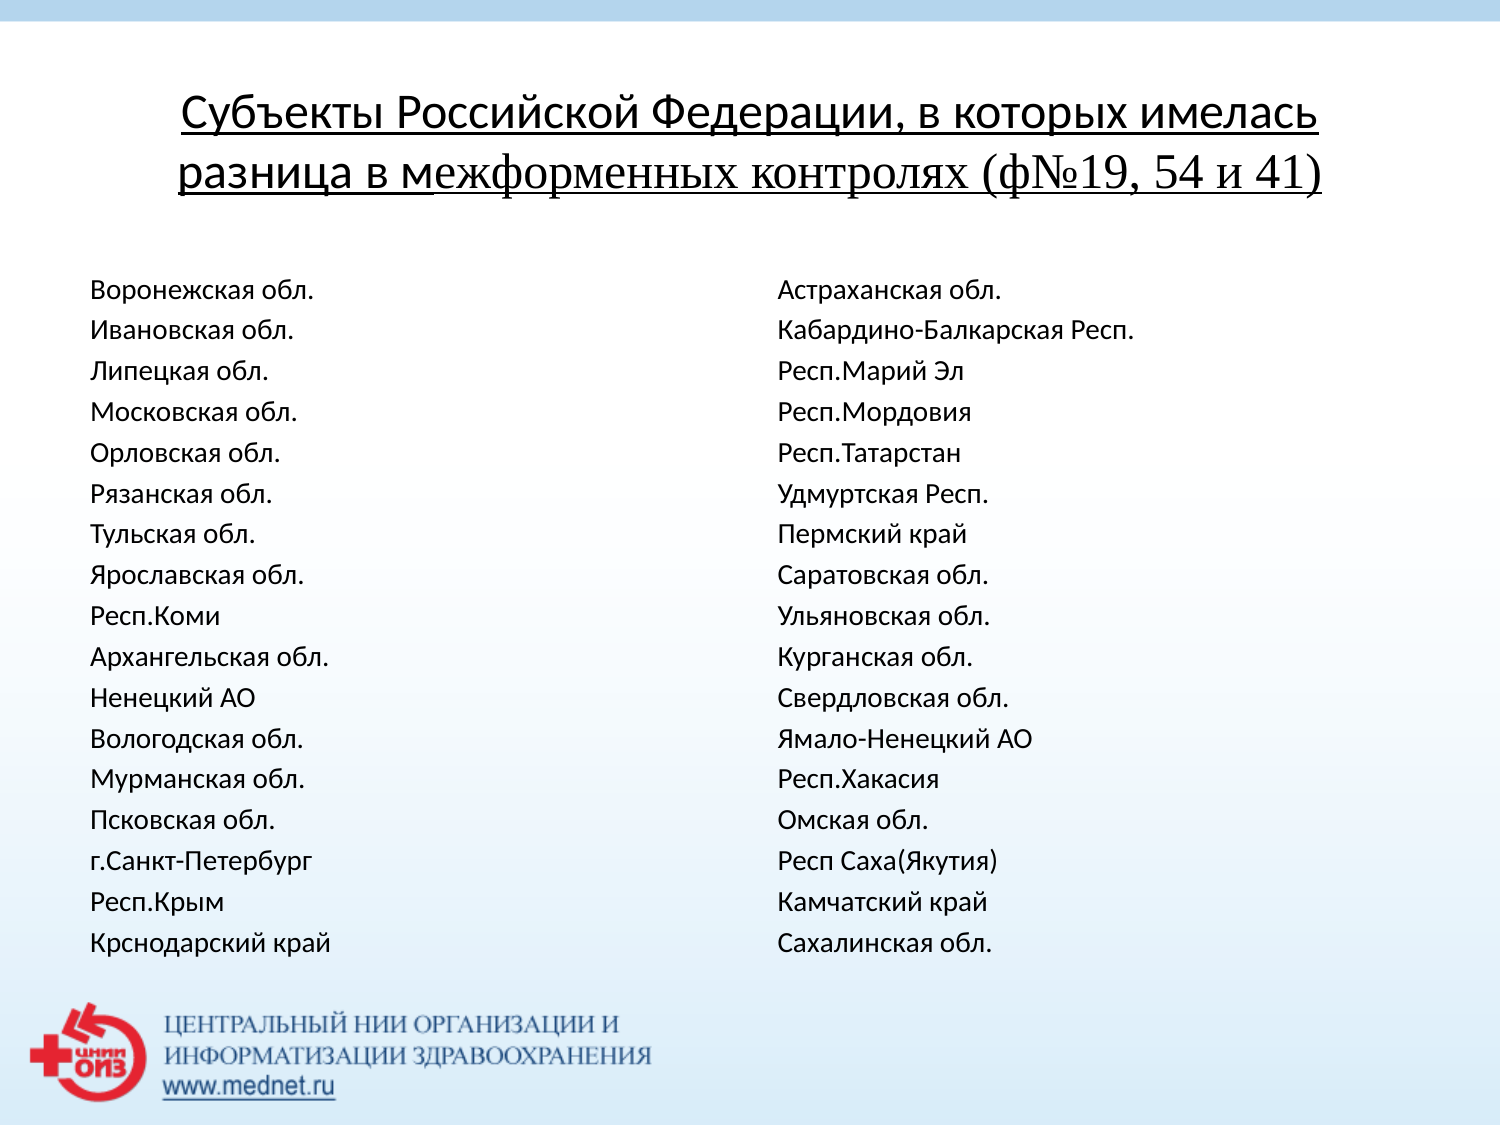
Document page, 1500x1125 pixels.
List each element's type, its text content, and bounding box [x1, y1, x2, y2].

picture [0, 0, 1500, 1125]
list Астраханская обл. Кабардино-Балкарская Респ. Респ.Марий Эл Респ.Мордовия Респ.Татарстан Удмуртская Респ. Пермский край Саратовская обл. Ульяновская обл. Курганская обл. Свердловская обл. Ямало-Ненецкий АО Респ.Хакасия Омская обл. Респ Саха(Якутия) Камчатский край Сахалинская обл. [762, 262, 1425, 1005]
title Субъекты Российской Федерации, в которых имелась разница в межформенных контролях (ф№19, 54 и 41) [75, 45, 1425, 233]
list Воронежская обл. Ивановская обл. Липецкая обл. Московская обл. Орловская обл. Рязанская обл. Тульская обл. Ярославская обл. Респ.Коми Архангельская обл. Ненецкий АО Вологодская обл. Мурманская обл. Псковская обл. г.Санкт-Петербург Респ.Крым Крснодарский край [75, 262, 738, 1005]
